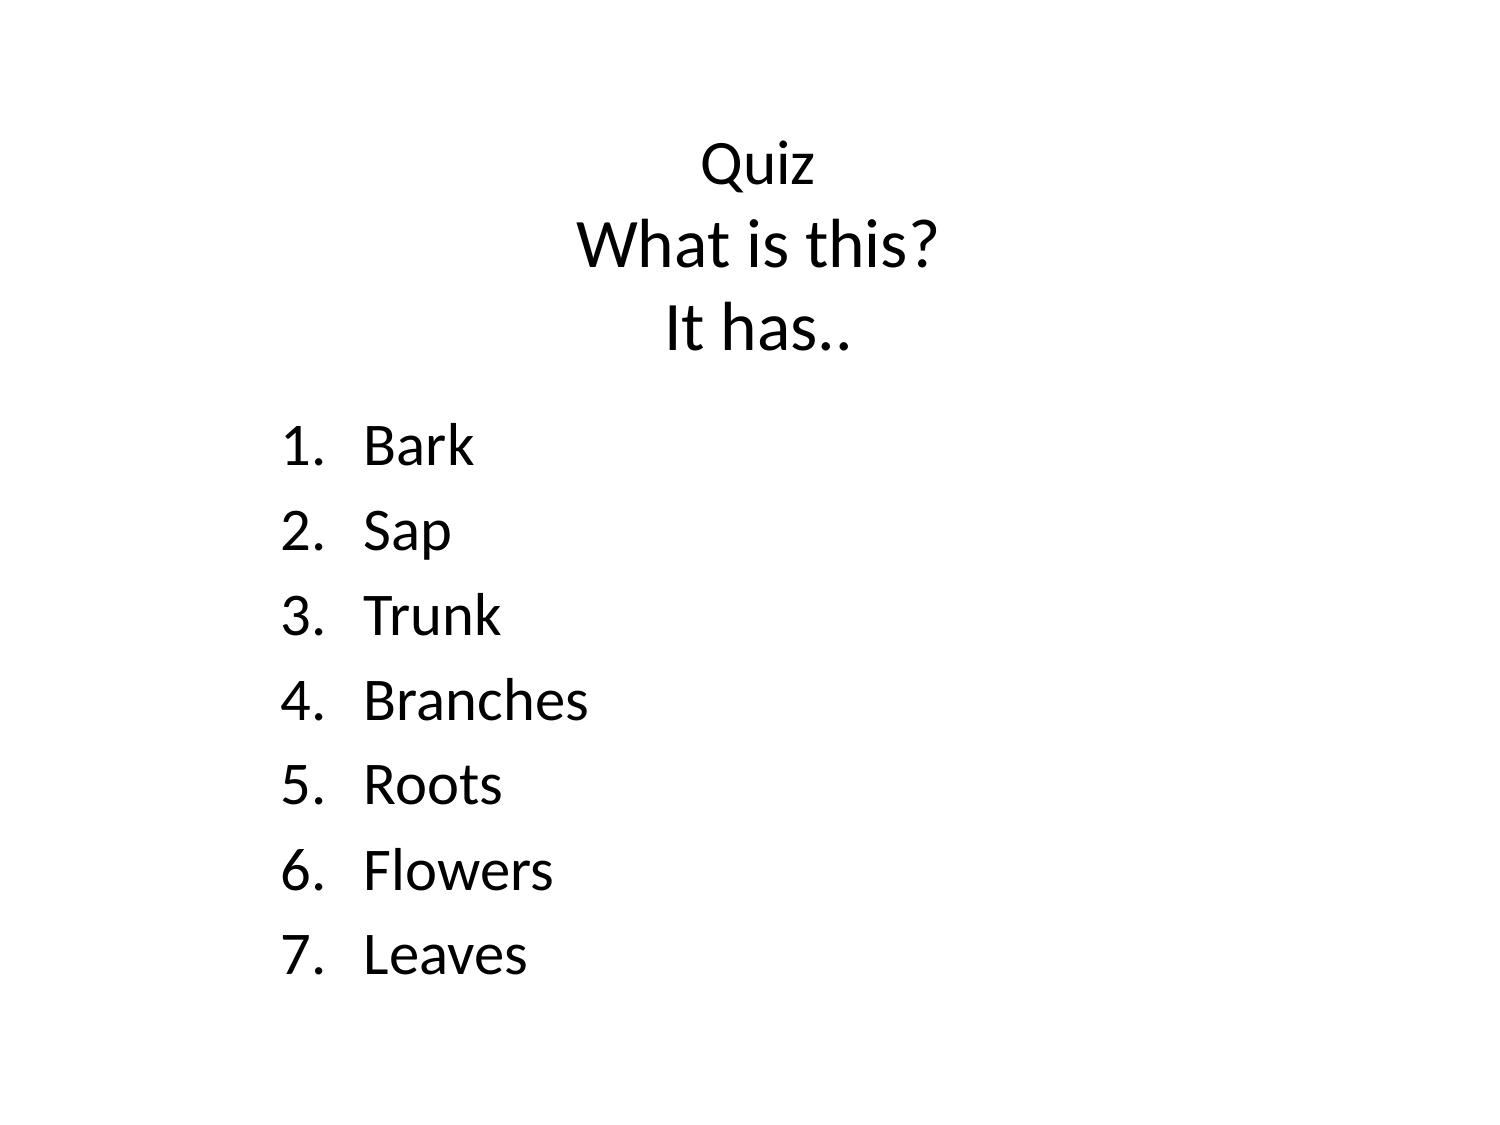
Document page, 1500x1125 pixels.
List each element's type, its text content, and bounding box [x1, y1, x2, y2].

title Quiz What is this? It has.. [253, 113, 1264, 457]
subtitle Bark Sap Trunk Branches Roots Flowers Leaves [265, 397, 1270, 1000]
